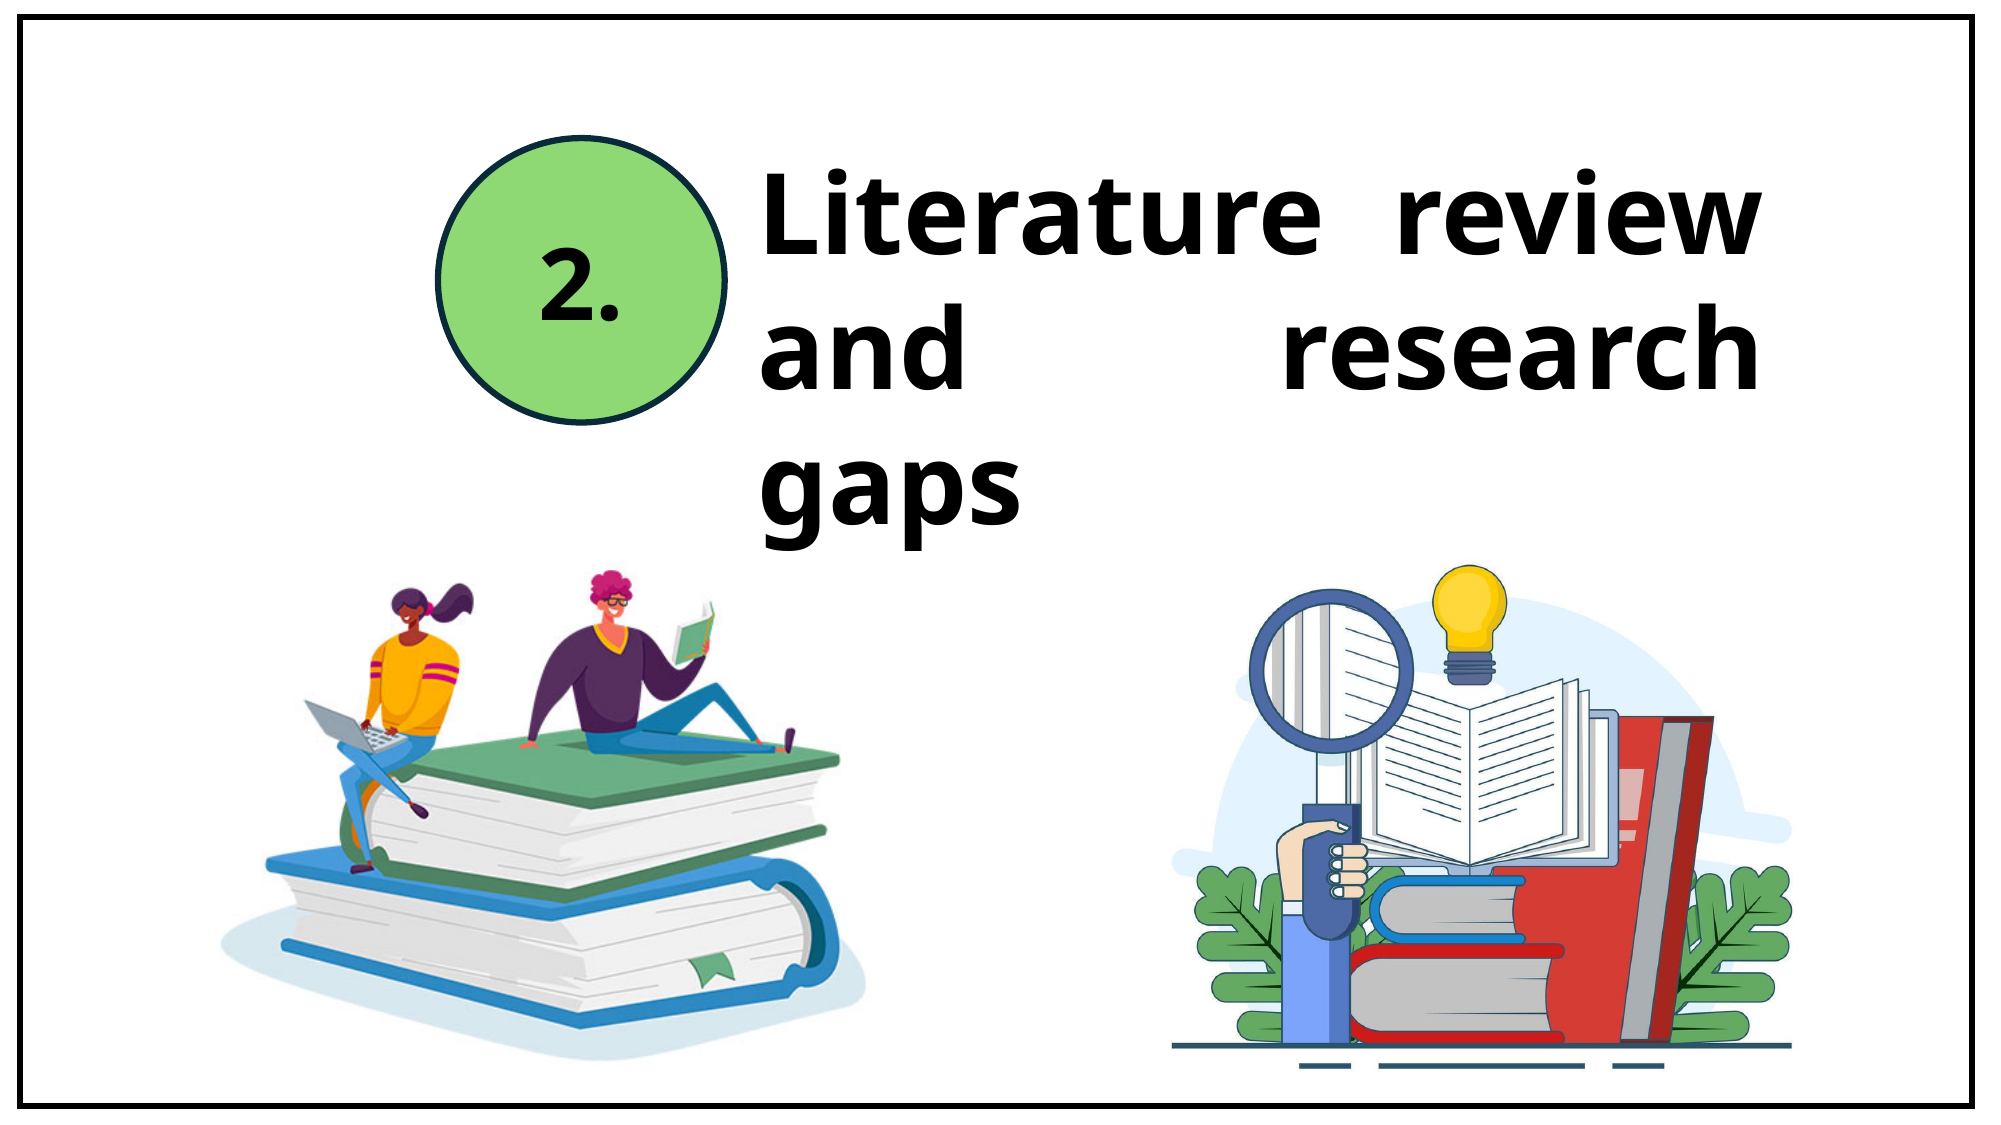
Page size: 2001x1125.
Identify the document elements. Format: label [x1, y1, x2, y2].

text_box [19, 16, 1973, 1108]
picture [48, 561, 1040, 1071]
picture [1067, 539, 1896, 1093]
